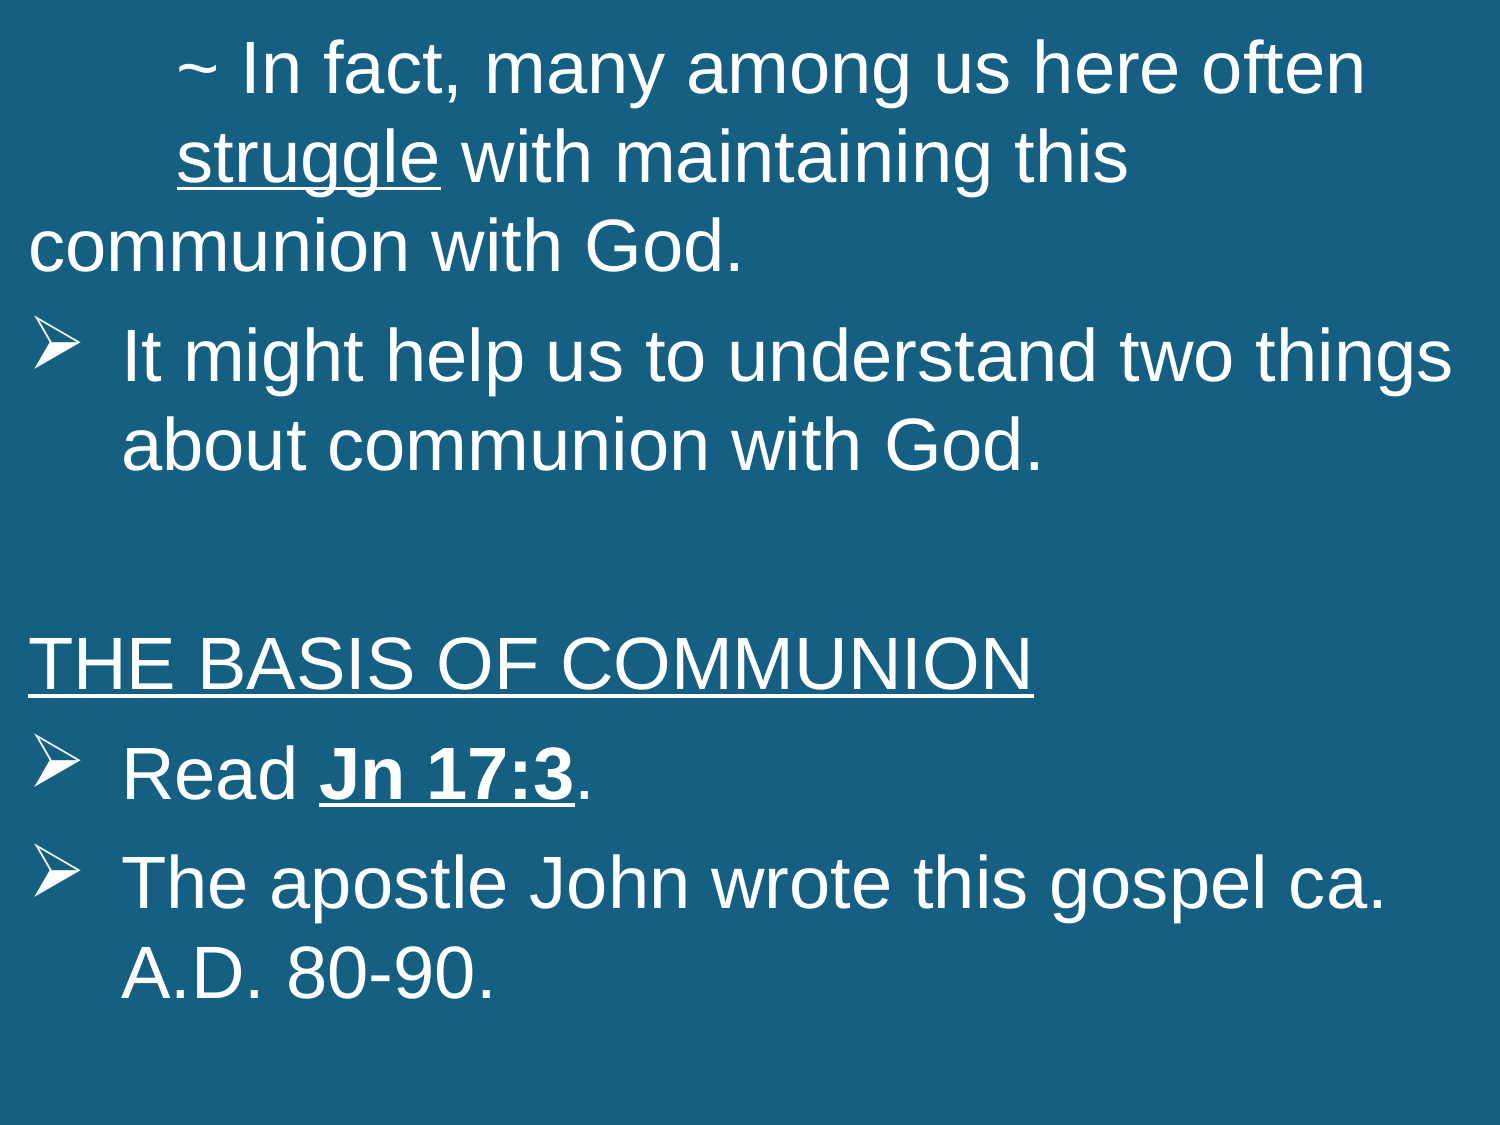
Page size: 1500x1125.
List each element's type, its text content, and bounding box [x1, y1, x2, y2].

subtitle ~ In fact, many among us here often struggle with maintaining this communion with God. It might help us to understand two things about communion with God. The Basis of Communion Read Jn 17:3. The apostle John wrote this gospel ca. a.d. 80-90. [13, 11, 1490, 1111]
